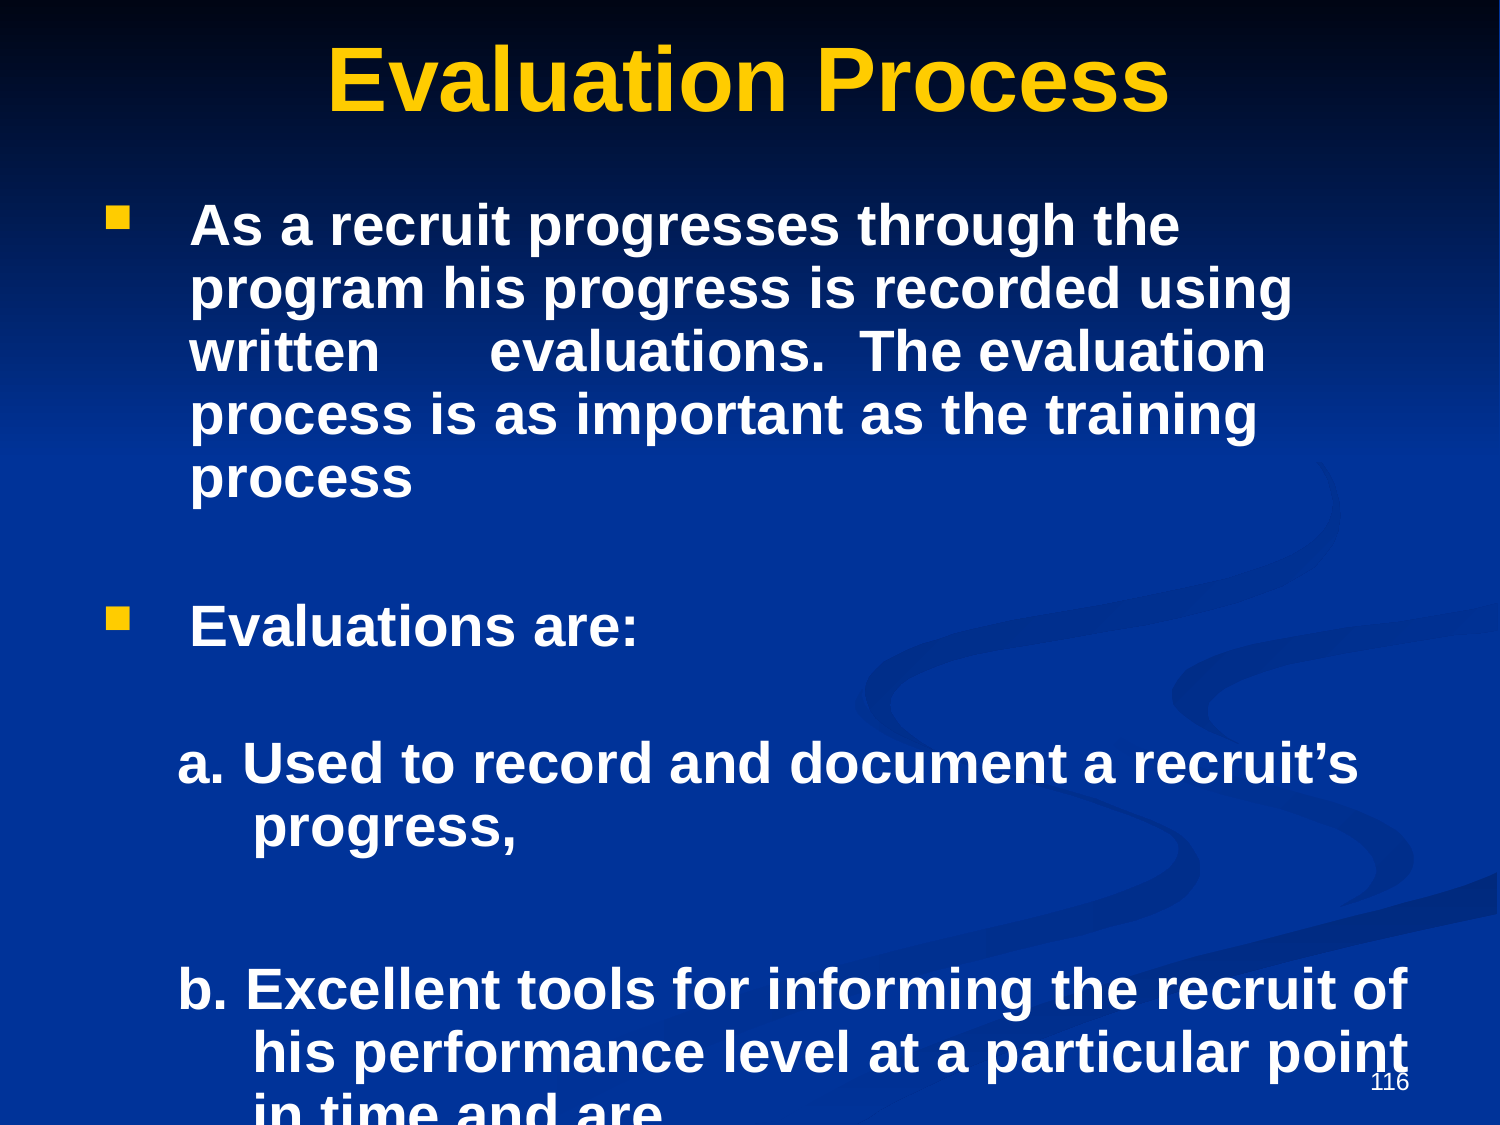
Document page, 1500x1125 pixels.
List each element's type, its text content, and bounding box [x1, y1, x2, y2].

title Evaluation Process [74, 0, 1426, 188]
list As a recruit progresses through the program his progress is recorded using written evaluations. The evaluation process is as important as the training process Evaluations are: a. Used to record and document a recruit’s progress, b. Excellent tools for informing the recruit of his performance level at a particular point in time and are [87, 187, 1438, 1125]
